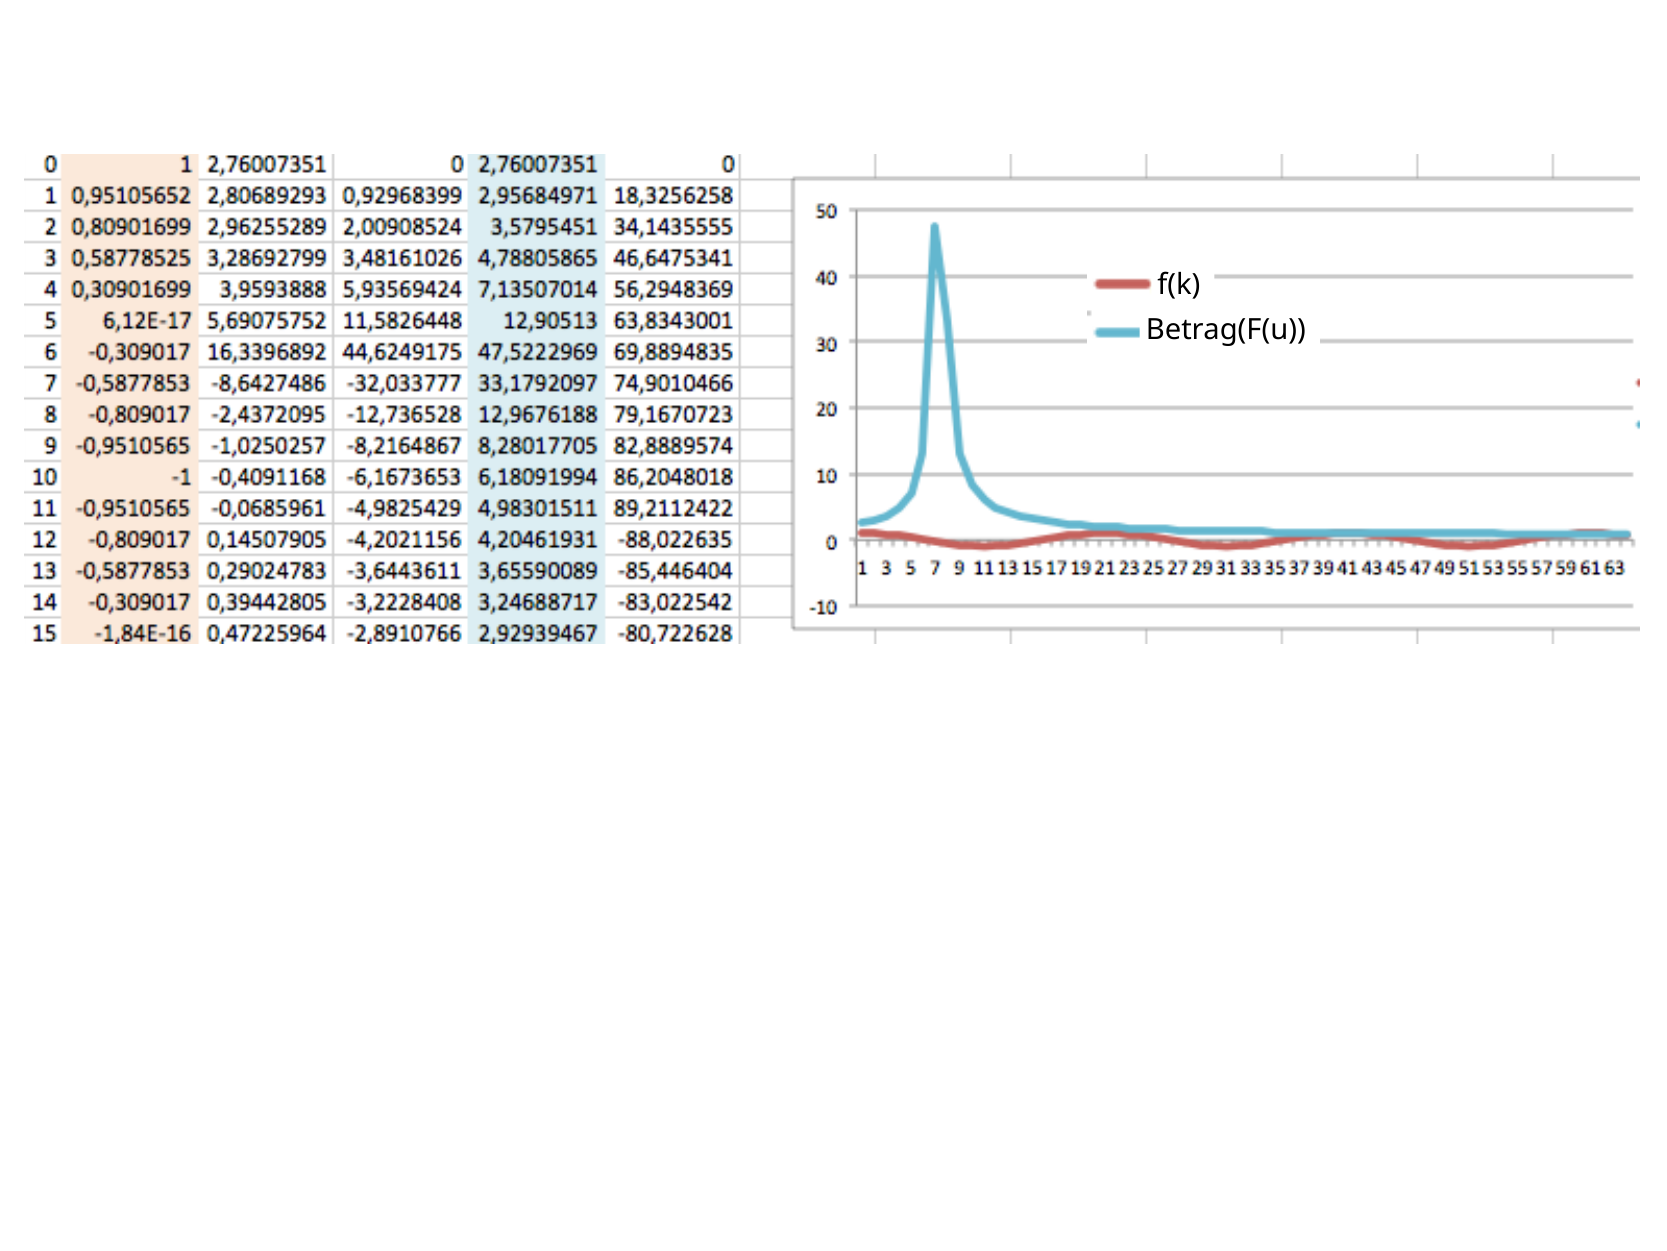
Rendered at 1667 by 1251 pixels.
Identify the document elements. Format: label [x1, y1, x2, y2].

picture [24, 153, 1640, 644]
